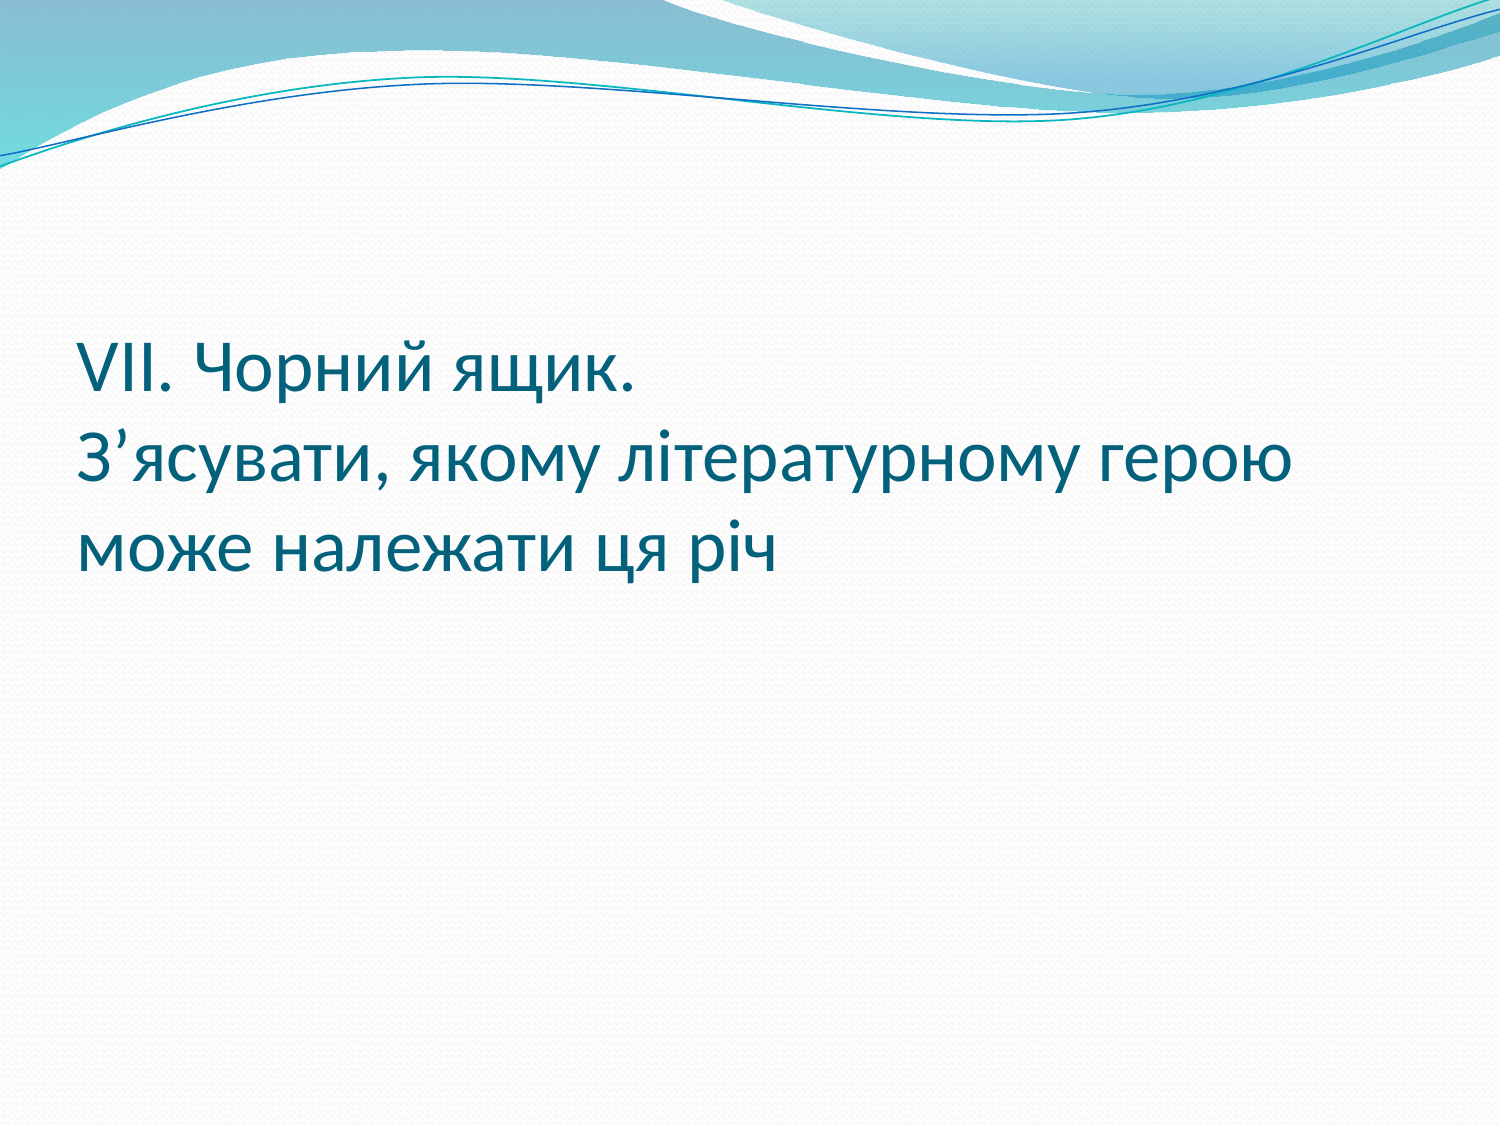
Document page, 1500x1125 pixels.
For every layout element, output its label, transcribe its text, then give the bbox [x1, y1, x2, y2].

title VII. Чорний ящик. З’ясувати, якому літературному герою може належати ця річ [76, 113, 1425, 587]
